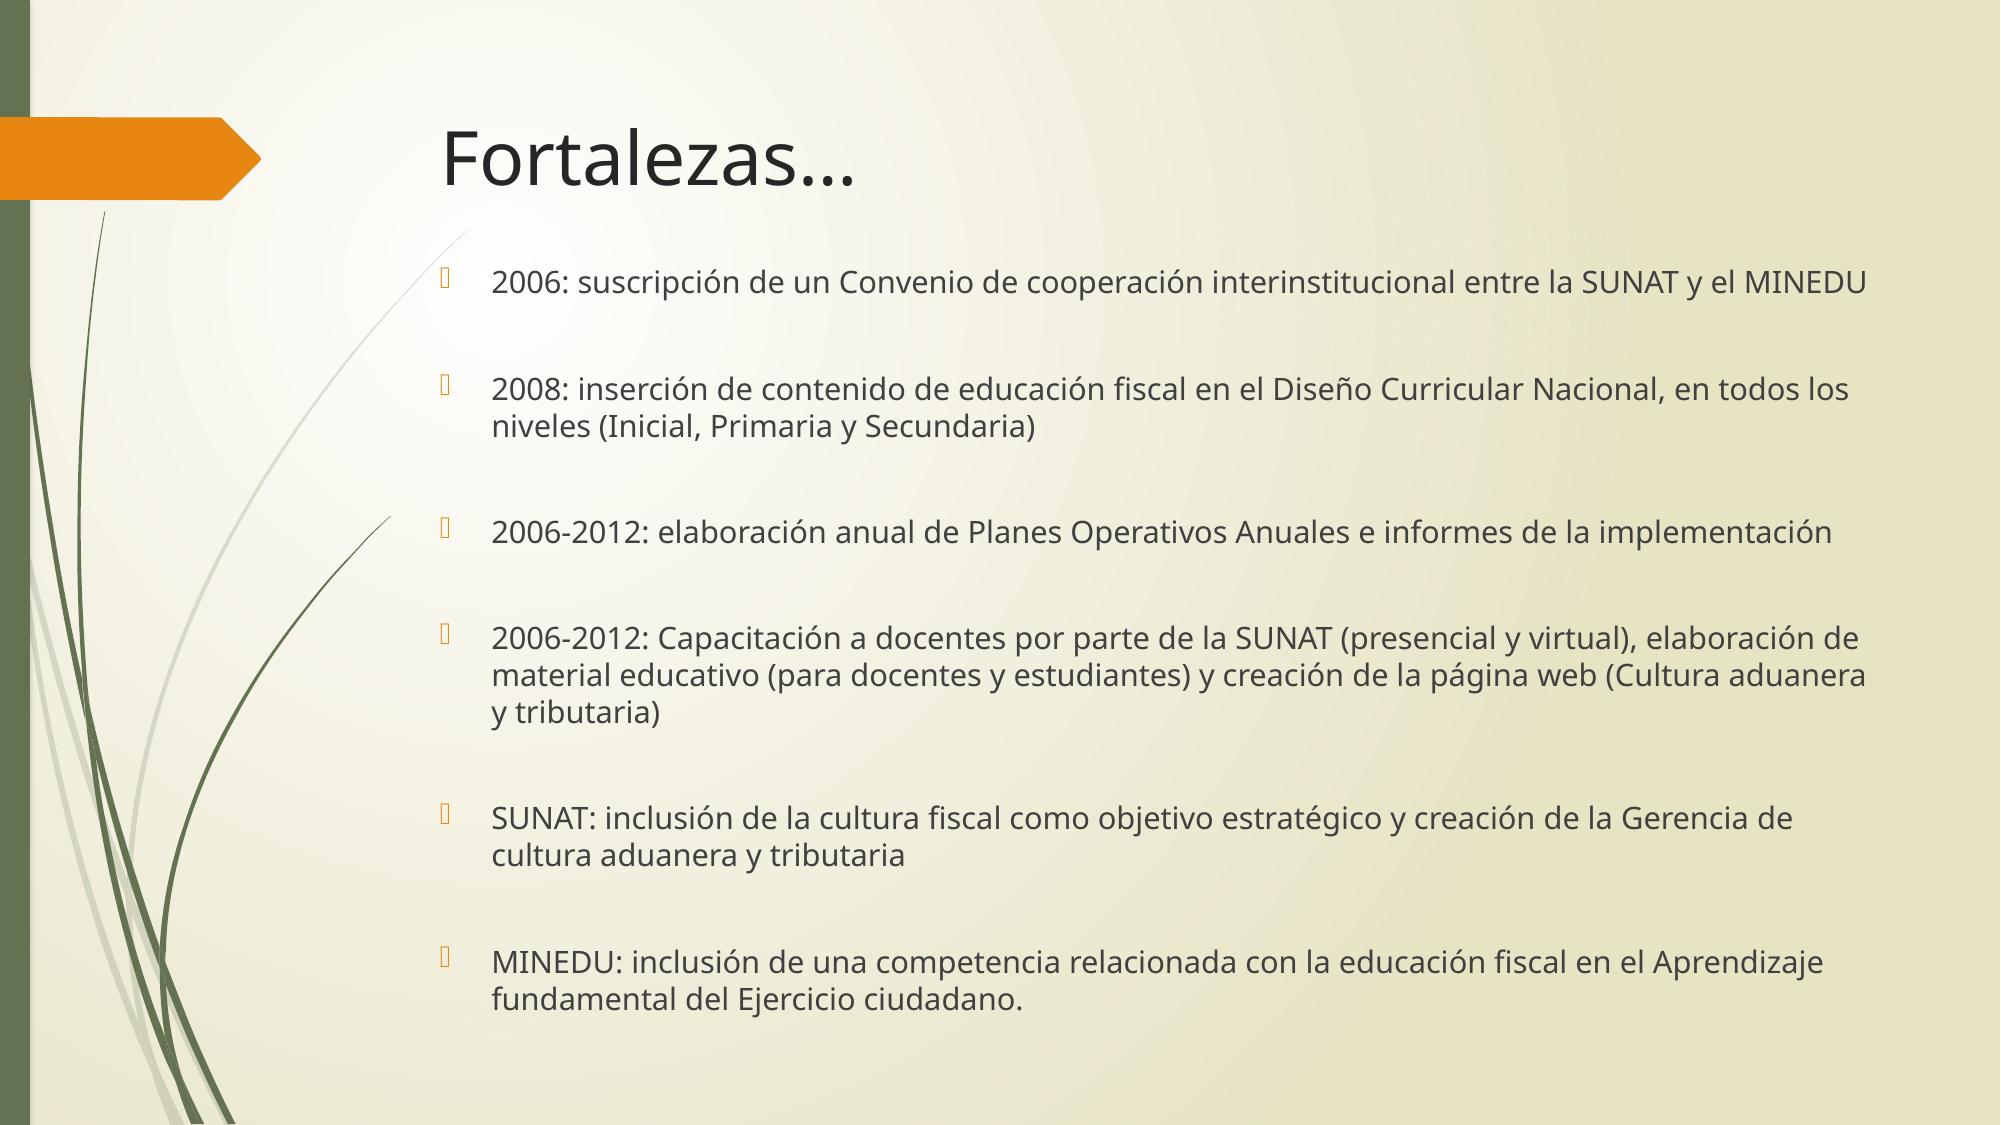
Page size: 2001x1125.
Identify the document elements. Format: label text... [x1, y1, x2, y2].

list 2006: suscripción de un Convenio de cooperación interinstitucional entre la SUNAT y el MINEDU 2008: inserción de contenido de educación fiscal en el Diseño Curricular Nacional, en todos los niveles (Inicial, Primaria y Secundaria) 2006-2012: elaboración anual de Planes Operativos Anuales e informes de la implementación 2006-2012: Capacitación a docentes por parte de la SUNAT (presencial y virtual), elaboración de material educativo (para docentes y estudiantes) y creación de la página web (Cultura aduanera y tributaria) SUNAT: inclusión de la cultura fiscal como objetivo estratégico y creación de la Gerencia de cultura aduanera y tributaria MINEDU: inclusión de una competencia relacionada con la educación fiscal en el Aprendizaje fundamental del Ejercicio ciudadano. [424, 255, 1888, 1065]
title Fortalezas… [425, 102, 1888, 255]
